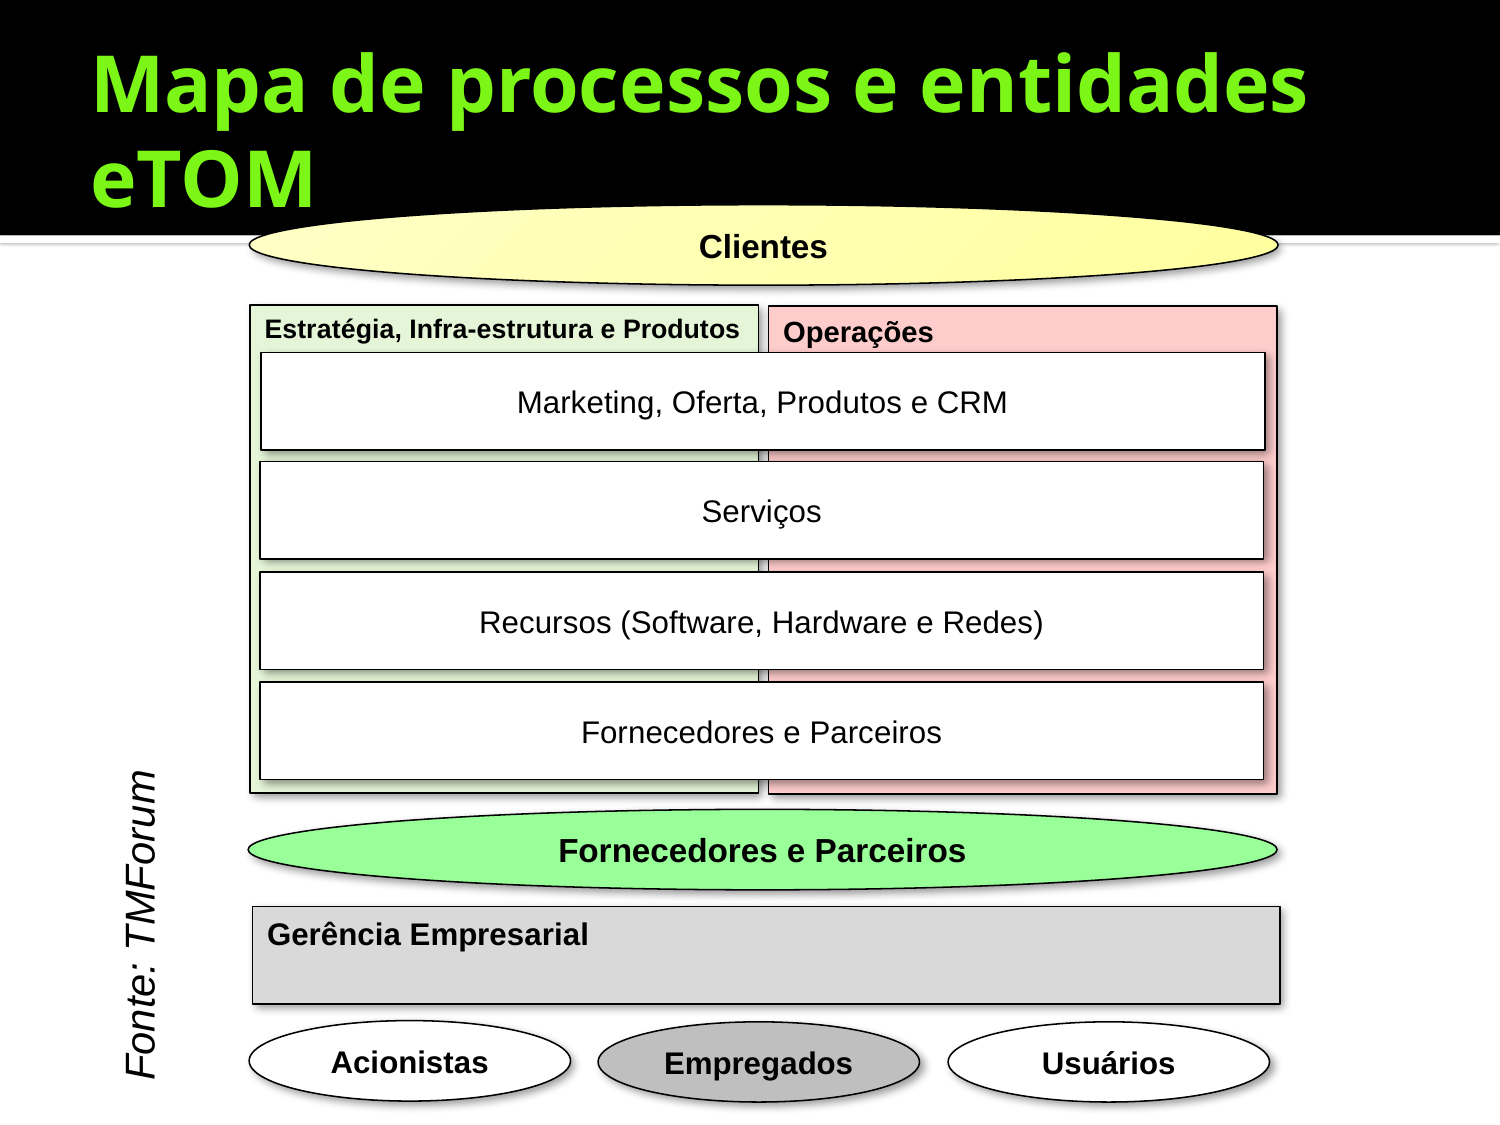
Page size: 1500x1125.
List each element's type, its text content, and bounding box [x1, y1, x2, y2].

text_box Estratégia, Infra-estrutura e Produtos [249, 304, 759, 794]
text_box Usuários [948, 1021, 1270, 1103]
text_box Clientes [249, 204, 1279, 286]
text_box Gerência Empresarial [252, 906, 1281, 1004]
text_box Operações [768, 305, 1277, 795]
text_box Acionistas [249, 1020, 571, 1102]
text_box Serviços [259, 461, 1264, 560]
text_box Fornecedores e Parceiros [248, 809, 1278, 890]
text_box Empregados [598, 1021, 920, 1103]
title Mapa de processos e entidades eTOM [75, 25, 1425, 231]
text_box Marketing, Oferta, Produtos e CRM [260, 352, 1265, 451]
text_box Fonte: TMForum [105, 755, 171, 1096]
text_box Recursos (Software, Hardware e Redes) [259, 572, 1264, 670]
text_box Fornecedores e Parceiros [259, 682, 1264, 780]
